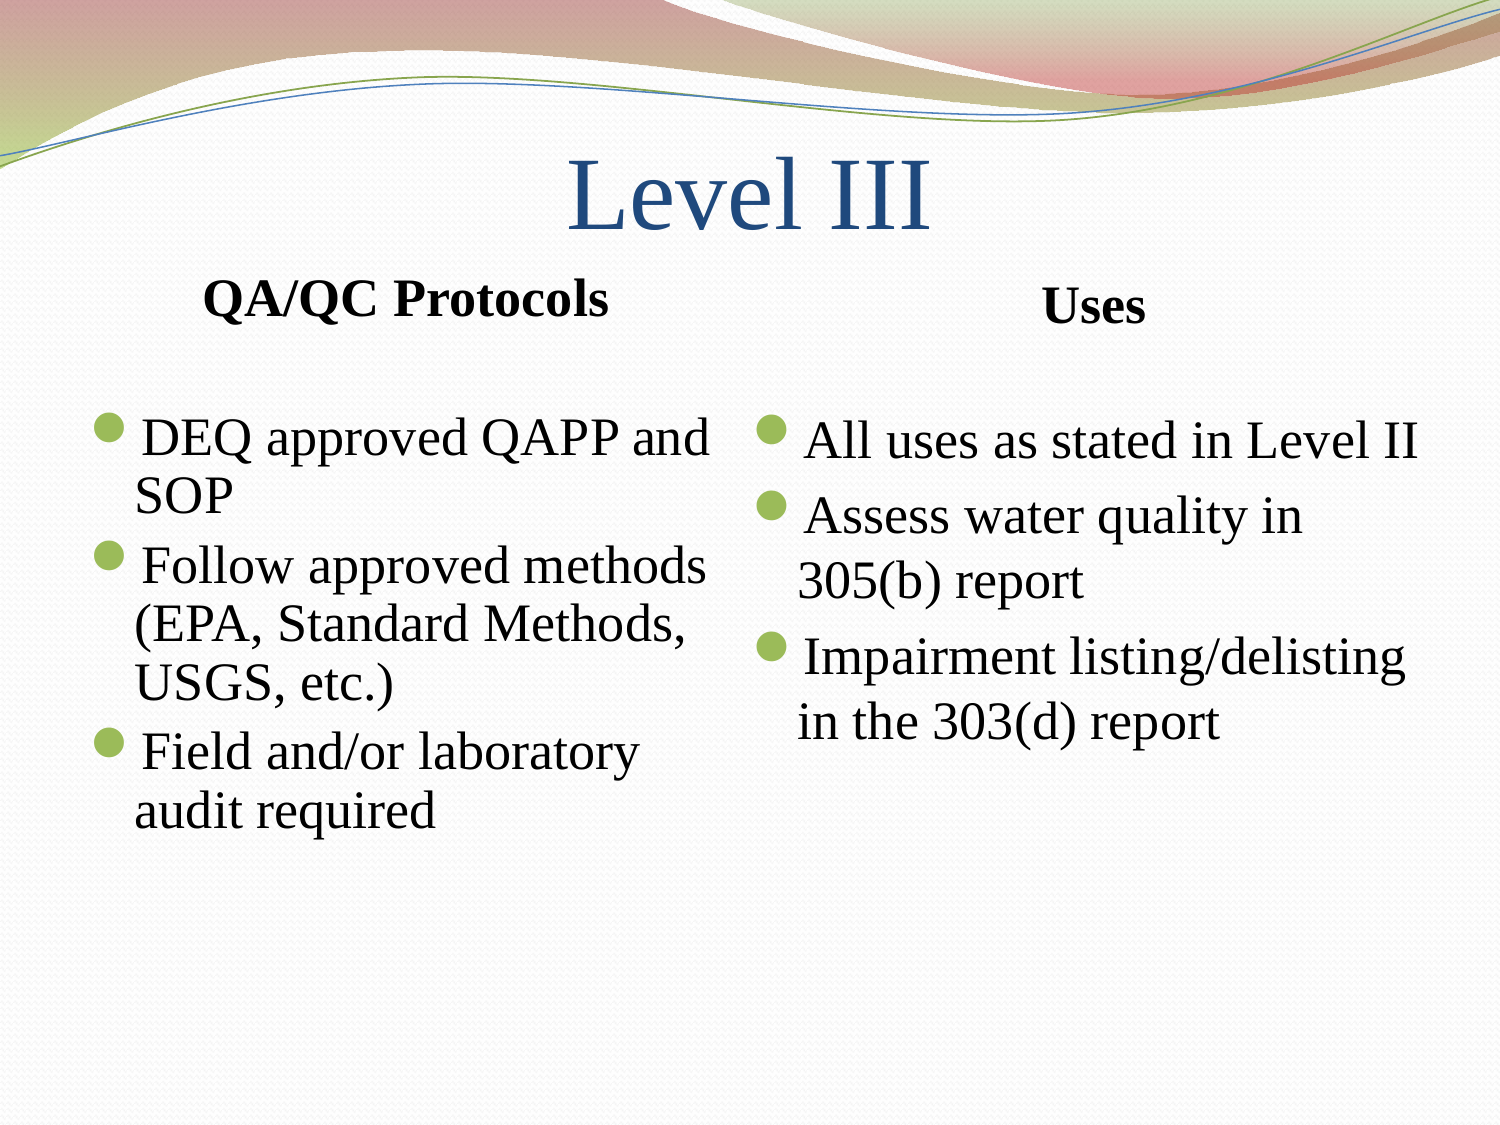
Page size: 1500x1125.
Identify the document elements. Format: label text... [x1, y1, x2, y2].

list Uses All uses as stated in Level II Assess water quality in 305(b) report Impairment listing/delisting in the 303(d) report [737, 262, 1450, 1005]
list QA/QC Protocols DEQ approved QAPP and SOP Follow approved methods (EPA, Standard Methods, USGS, etc.) Field and/or laboratory audit required [75, 262, 737, 1005]
title Level III [75, 115, 1425, 250]
